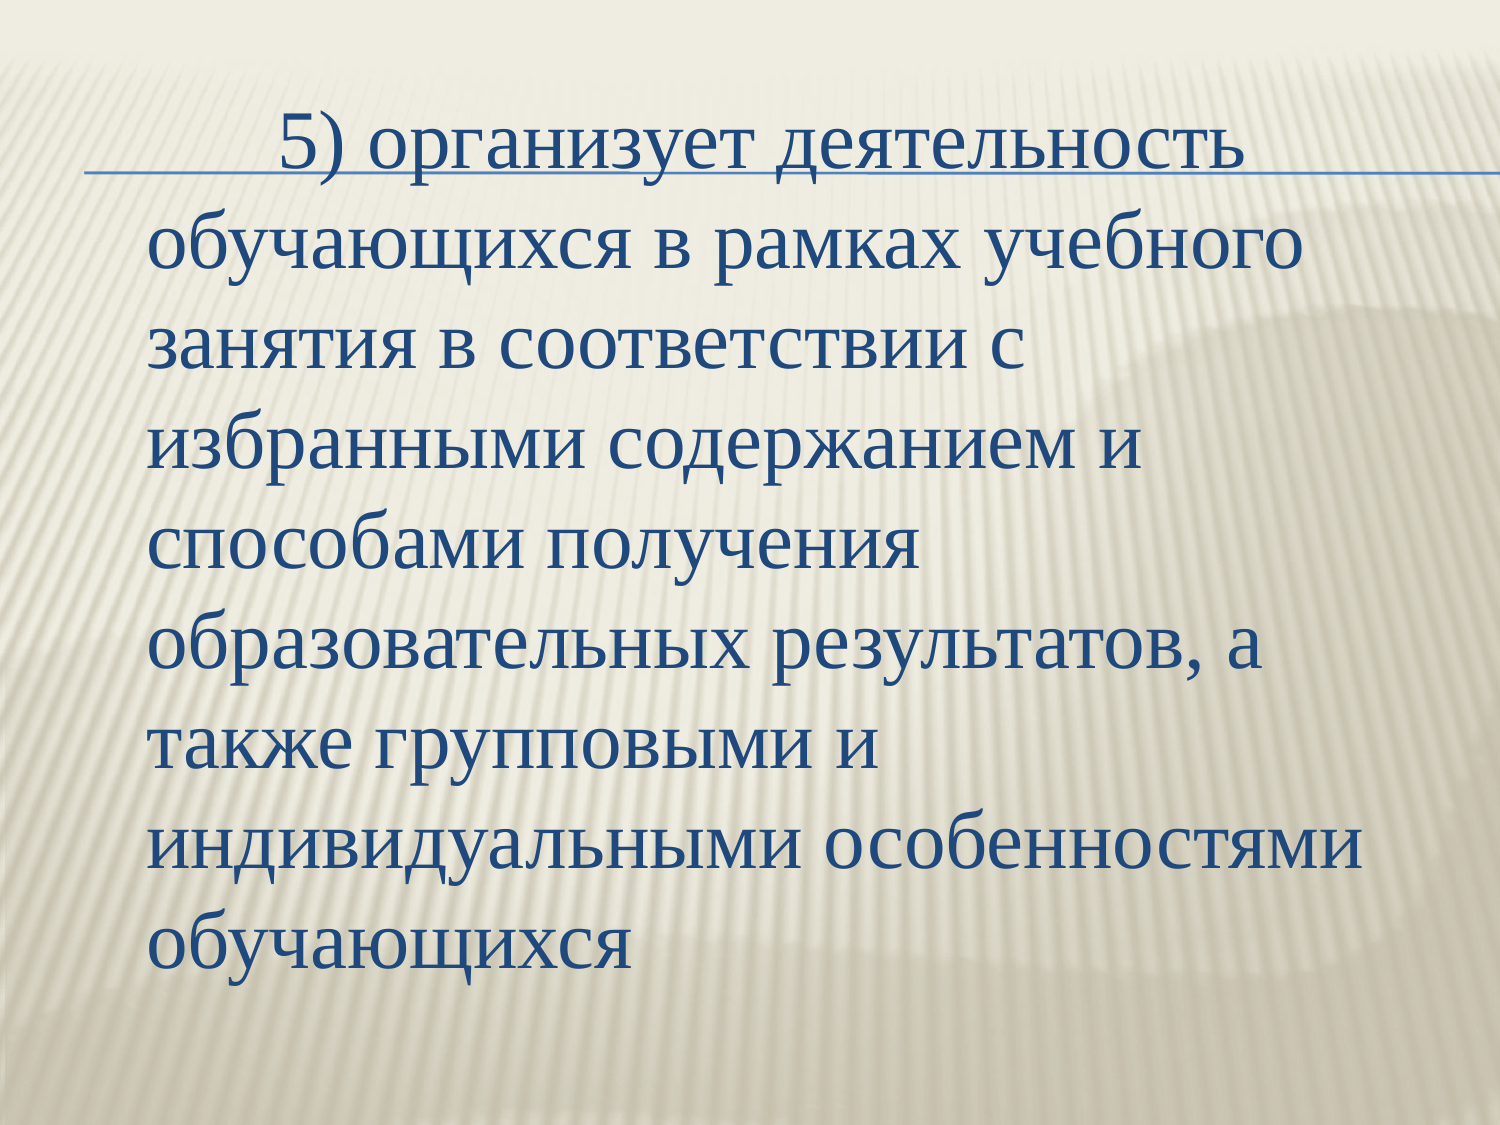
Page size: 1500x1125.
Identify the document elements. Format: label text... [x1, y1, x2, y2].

list 5) организует деятельность обучающихся в рамках учебного занятия в соответствии с избранными содержанием и способами получения образовательных результатов, а также групповыми и индивидуальными особенностями обучающихся [75, 78, 1425, 1047]
